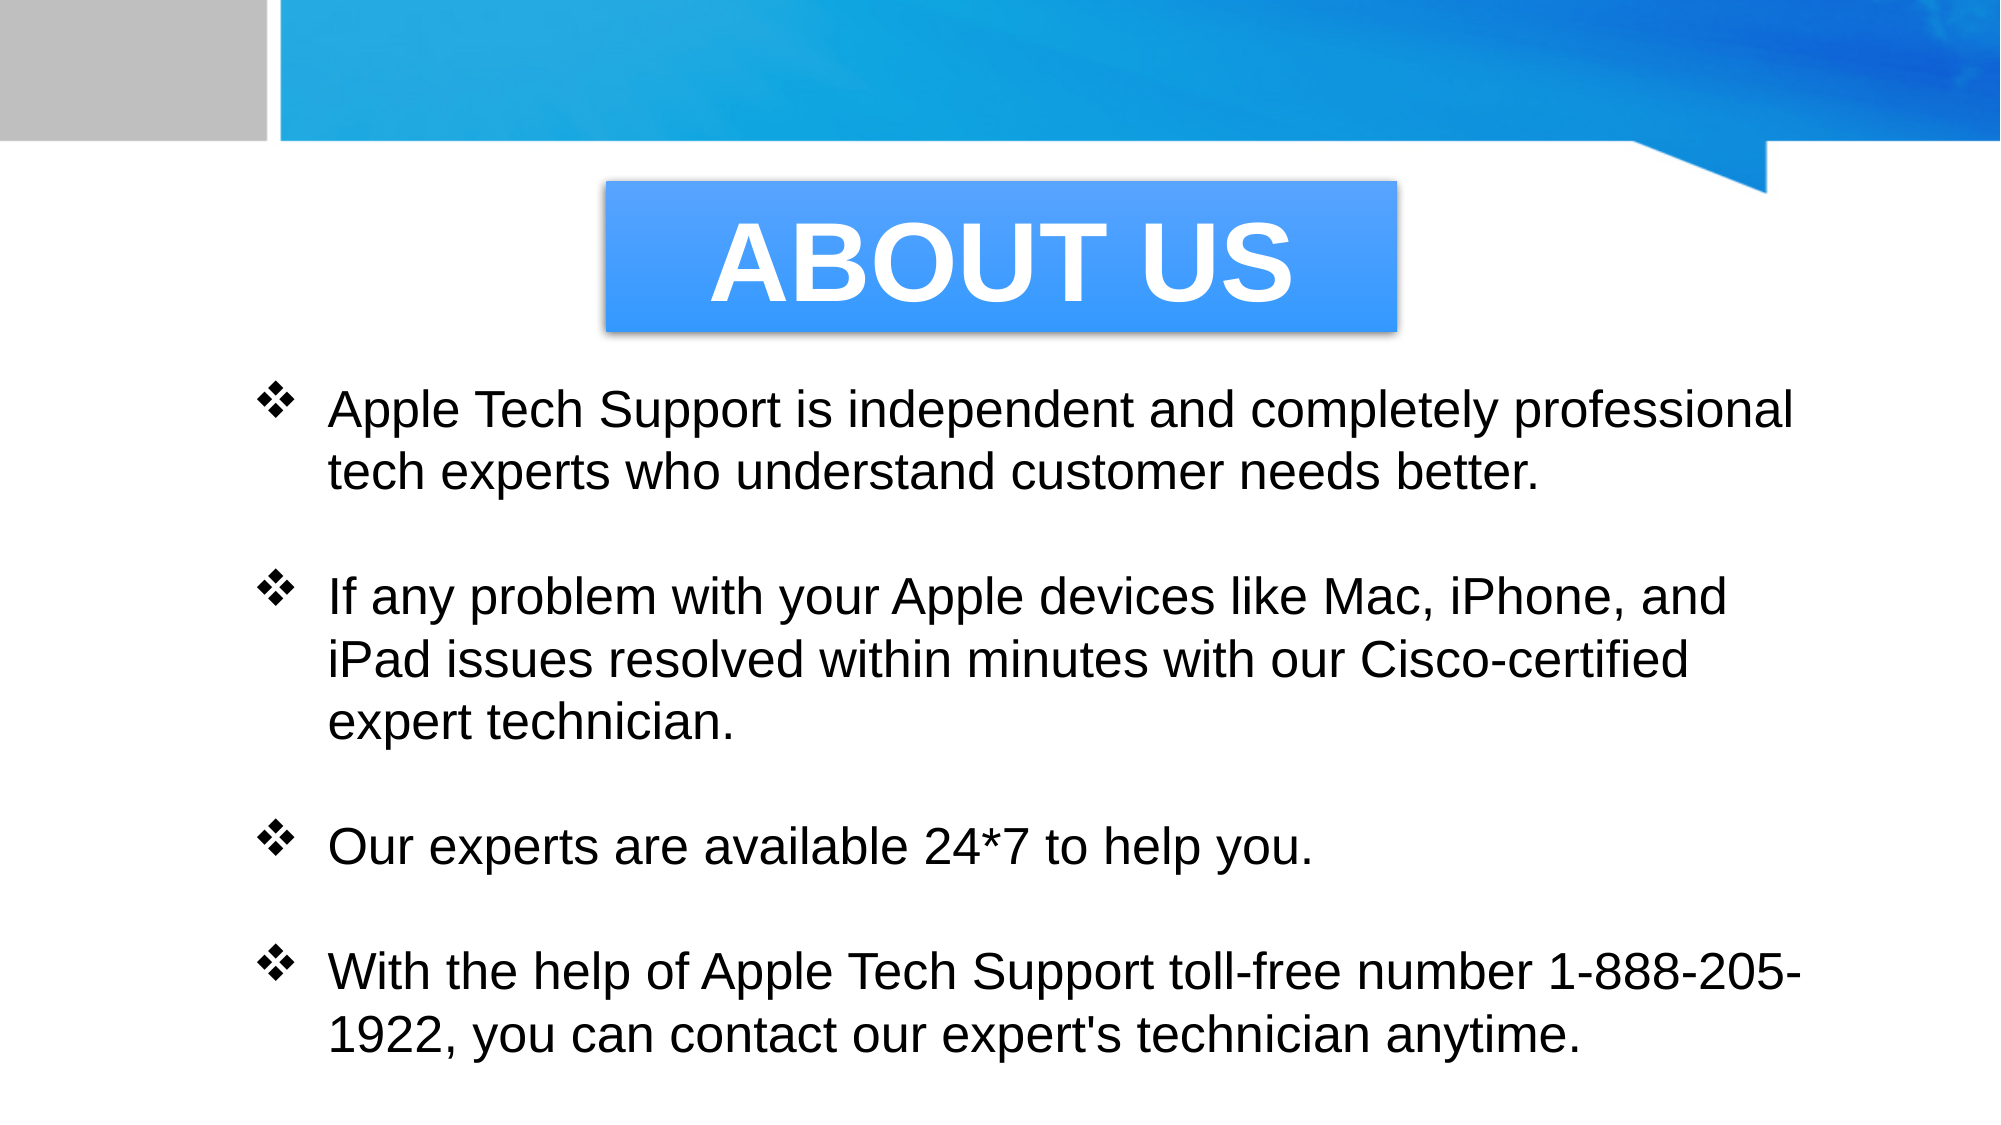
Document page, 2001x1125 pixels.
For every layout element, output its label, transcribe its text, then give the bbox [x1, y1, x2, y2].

picture [0, 0, 2000, 1125]
text_box Apple Tech Support is independent and completely professional tech experts who understand customer needs better. If any problem with your Apple devices like Mac, iPhone, and iPad issues resolved within minutes with our Cisco-certified expert technician. Our experts are available 24*7 to help you. With the help of Apple Tech Support toll-free number 1-888-205-1922, you can contact our expert's technician anytime. [237, 367, 1842, 1070]
text_box ABOUT US [606, 181, 1398, 332]
